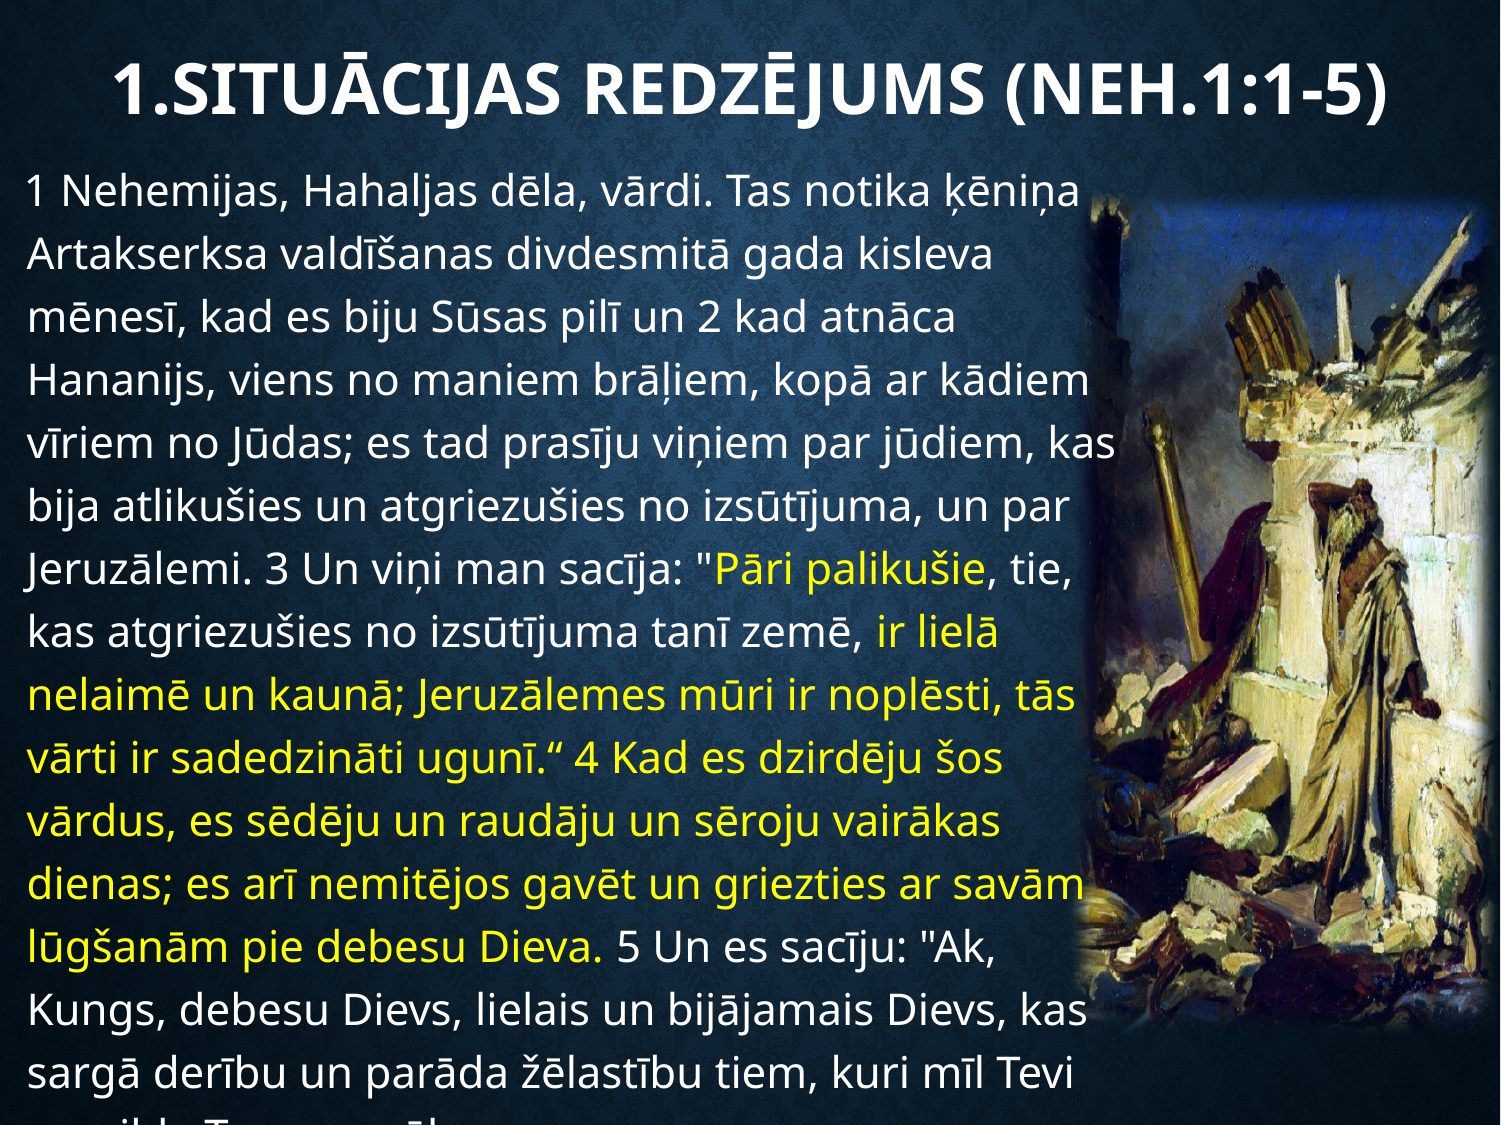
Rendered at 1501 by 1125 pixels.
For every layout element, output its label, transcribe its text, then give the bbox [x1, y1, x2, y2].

picture [1067, 185, 1501, 1038]
title 1.Situācijas redzējums (Neh.1:1-5) [0, 0, 1501, 185]
list 1 Nehemijas, Hahaljas dēla, vārdi. Tas notika ķēniņa Artakserksa valdīšanas divdesmitā gada kisleva mēnesī, kad es biju Sūsas pilī un 2 kad atnāca Hananijs, viens no maniem brāļiem, kopā ar kādiem vīriem no Jūdas; es tad prasīju viņiem par jūdiem, kas bija atlikušies un atgriezušies no izsūtījuma, un par Jeruzālemi. 3 Un viņi man sacīja: "Pāri palikušie, tie, kas atgriezušies no izsūtījuma tanī zemē, ir lielā nelaimē un kaunā; Jeruzālemes mūri ir noplēsti, tās vārti ir sadedzināti ugunī.“ 4 Kad es dzirdēju šos vārdus, es sēdēju un raudāju un sēroju vairākas dienas; es arī nemitējos gavēt un griezties ar savām lūgšanām pie debesu Dieva. 5 Un es sacīju: "Ak, Kungs, debesu Dievs, lielais un bijājamais Dievs, kas sargā derību un parāda žēlastību tiem, kuri mīl Tevi un pilda Tavas pavēles. [0, 144, 1138, 982]
